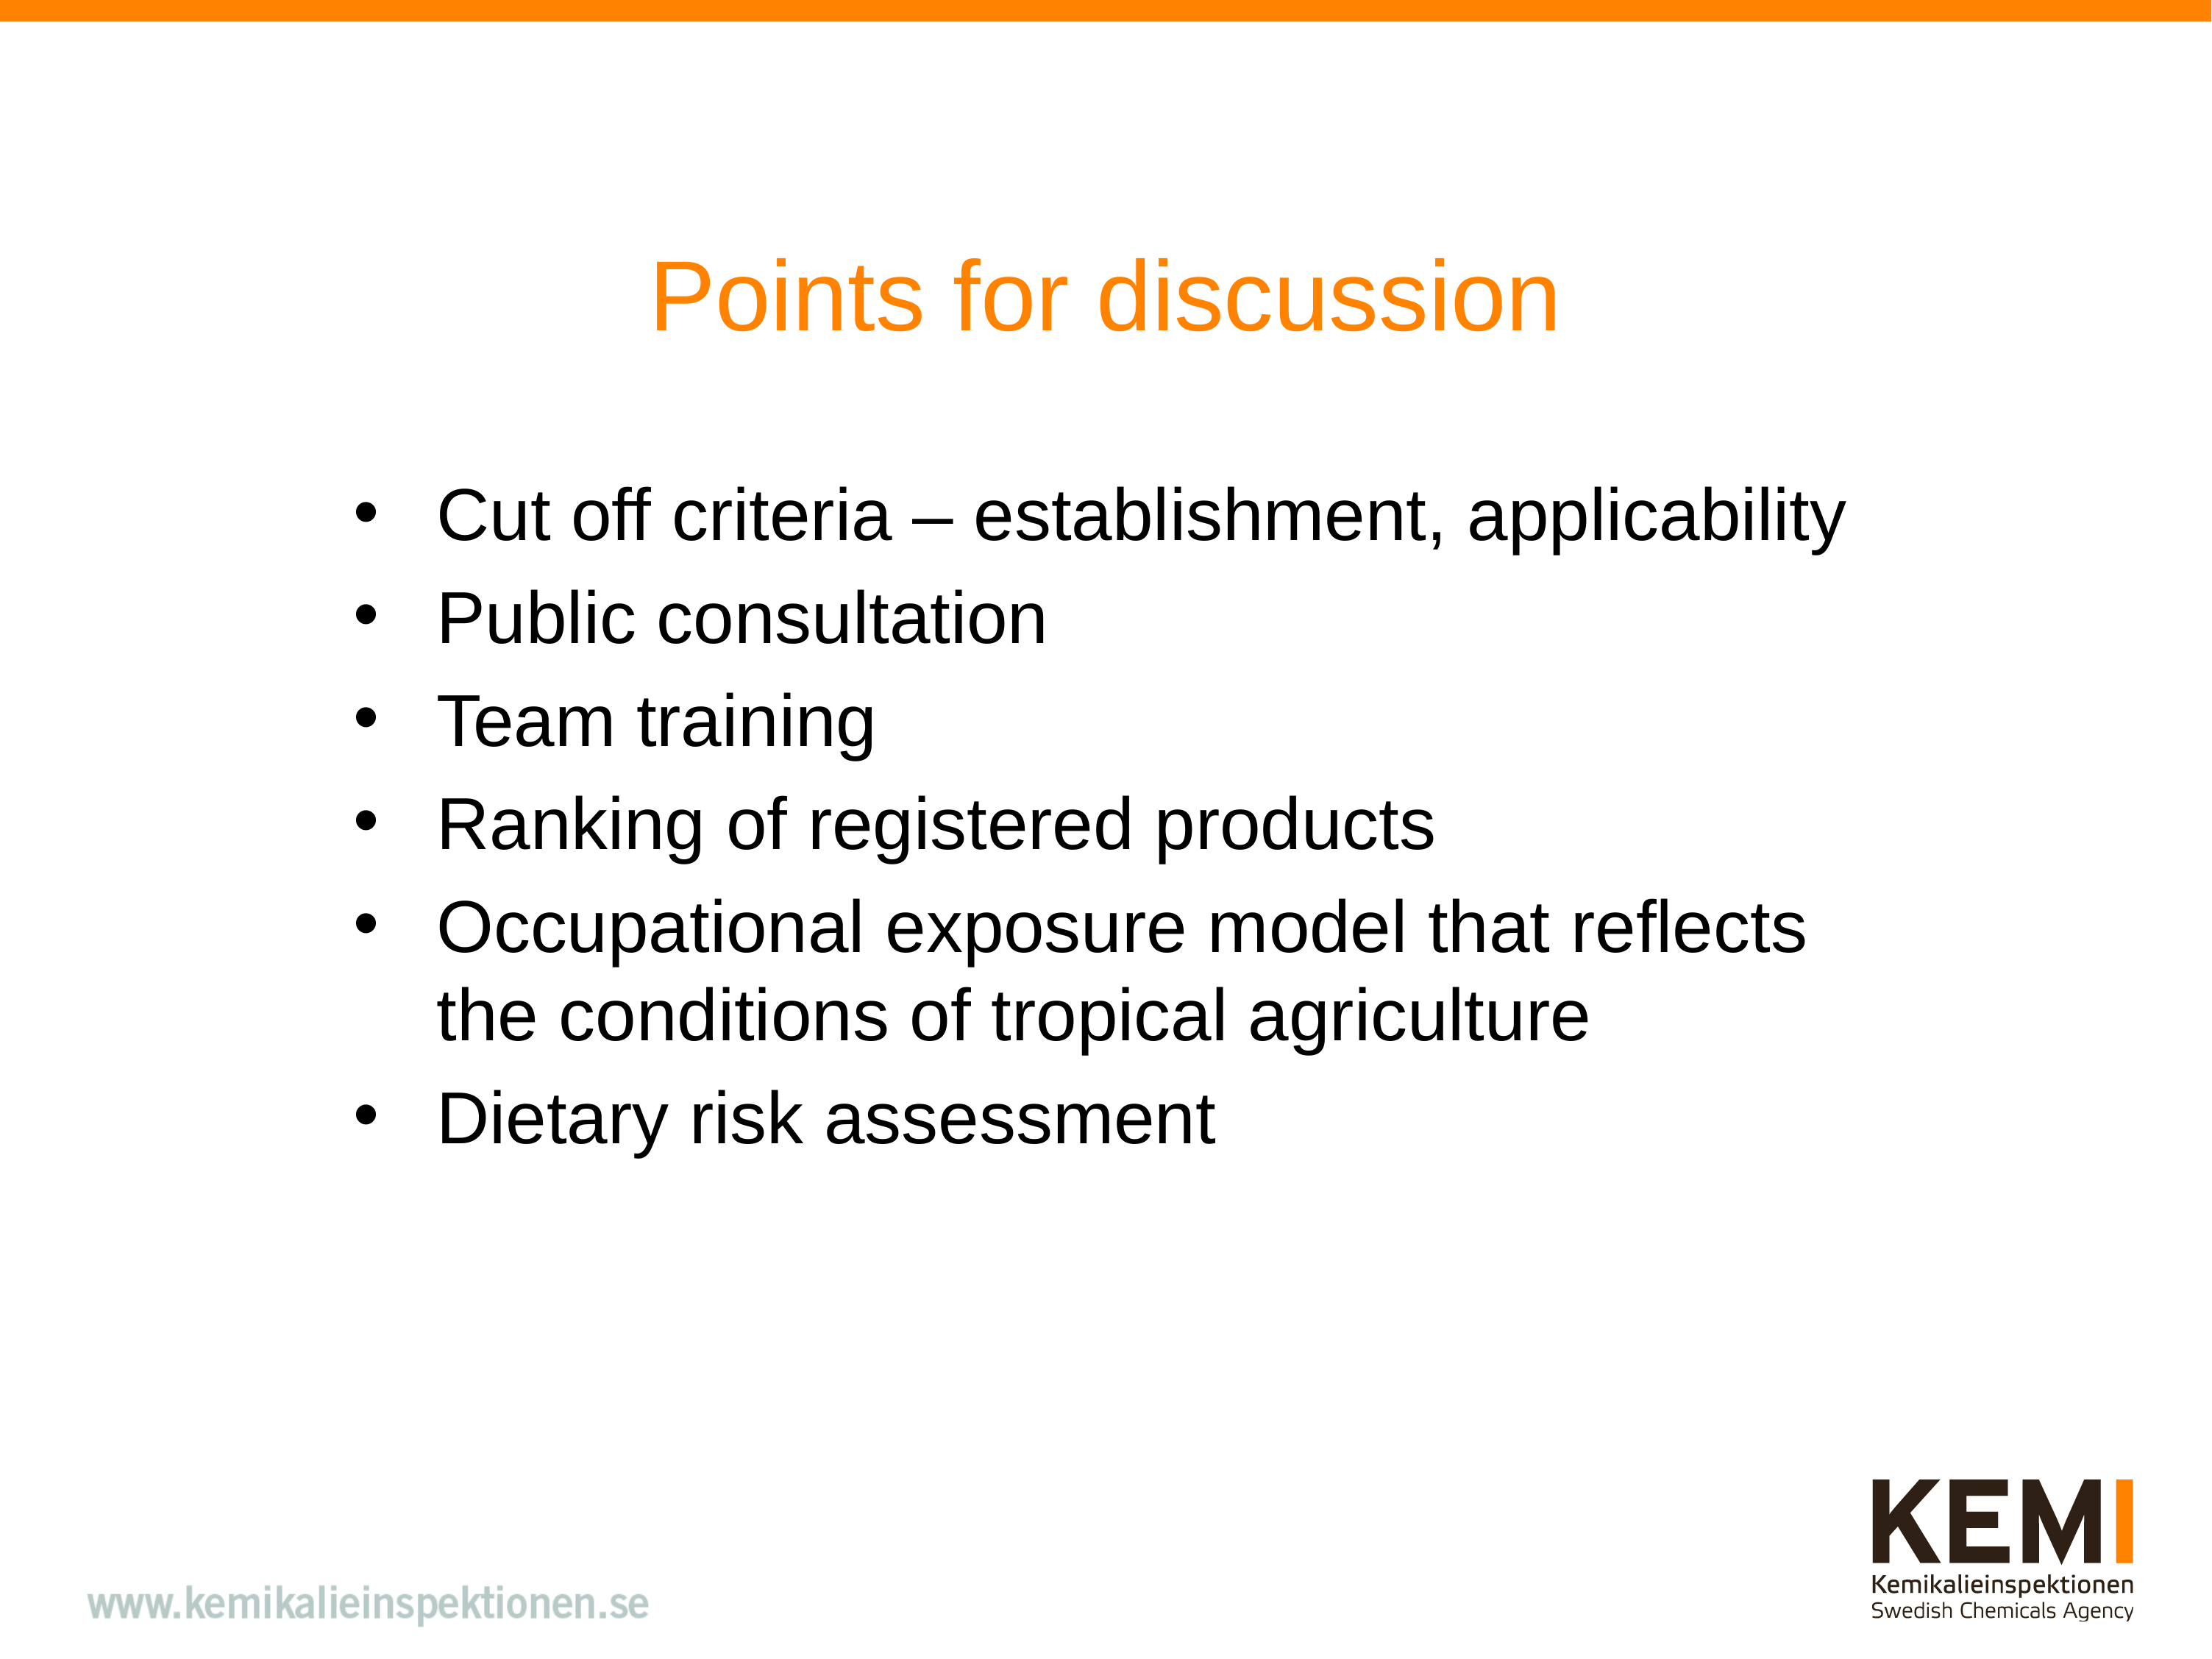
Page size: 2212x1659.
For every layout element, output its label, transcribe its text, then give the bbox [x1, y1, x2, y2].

title Points for discussion [166, 125, 2046, 456]
subtitle Cut off criteria – establishment, applicability Public consultation Team training Ranking of registered products Occupational exposure model that reflects the conditions of tropical agriculture Dietary risk assessment [331, 455, 1880, 1364]
picture [87, 1581, 652, 1630]
picture [1872, 1479, 2133, 1621]
